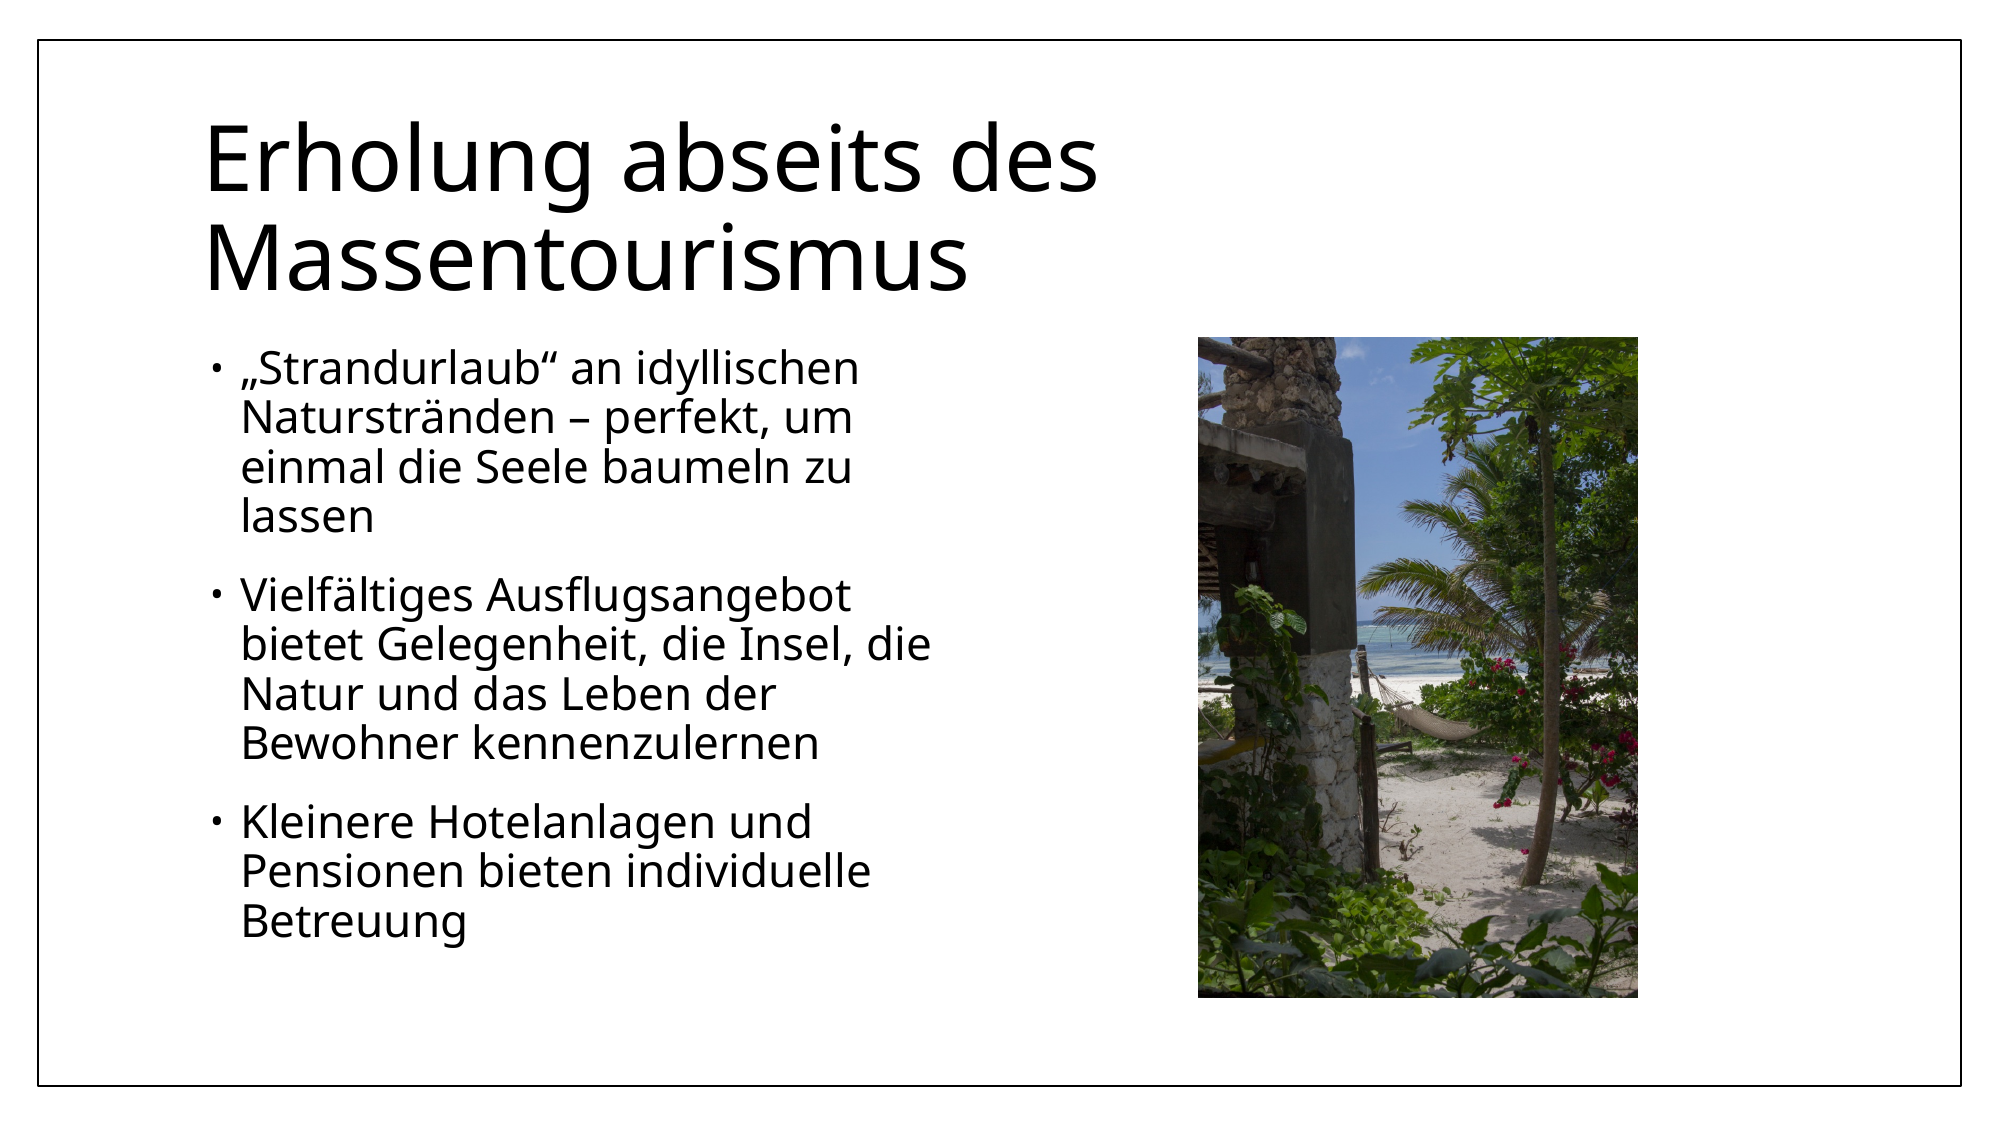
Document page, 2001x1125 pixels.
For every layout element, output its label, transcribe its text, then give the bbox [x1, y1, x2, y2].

title Erholung abseits des Massentourismus [187, 99, 1808, 323]
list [1197, 337, 1639, 998]
list „Strandurlaub“ an idyllischen Naturstränden – perfekt, um einmal die Seele baumeln zu lassen Vielfältiges Ausflugsangebot bietet Gelegenheit, die Insel, die Natur und das Leben der Bewohner kennenzulernen Kleinere Hotelanlagen und Pensionen bieten individuelle Betreuung [187, 337, 968, 998]
